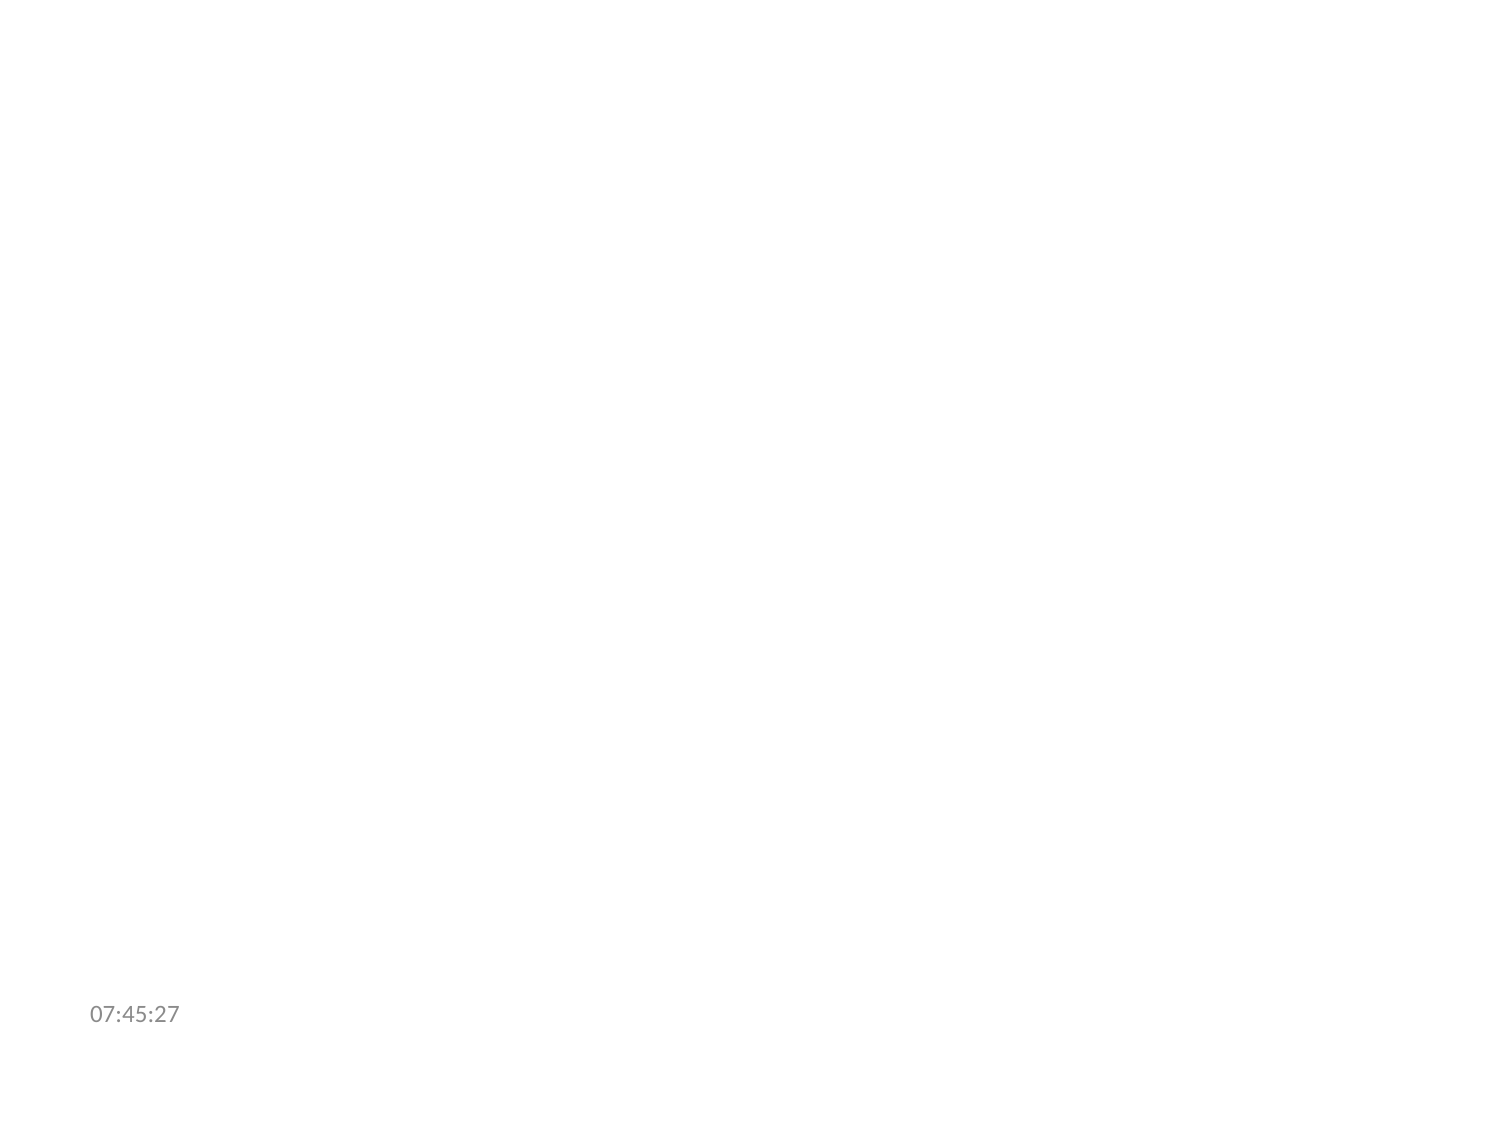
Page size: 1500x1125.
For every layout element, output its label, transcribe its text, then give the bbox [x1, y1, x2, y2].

text_box 15:35:09 [75, 982, 425, 1043]
